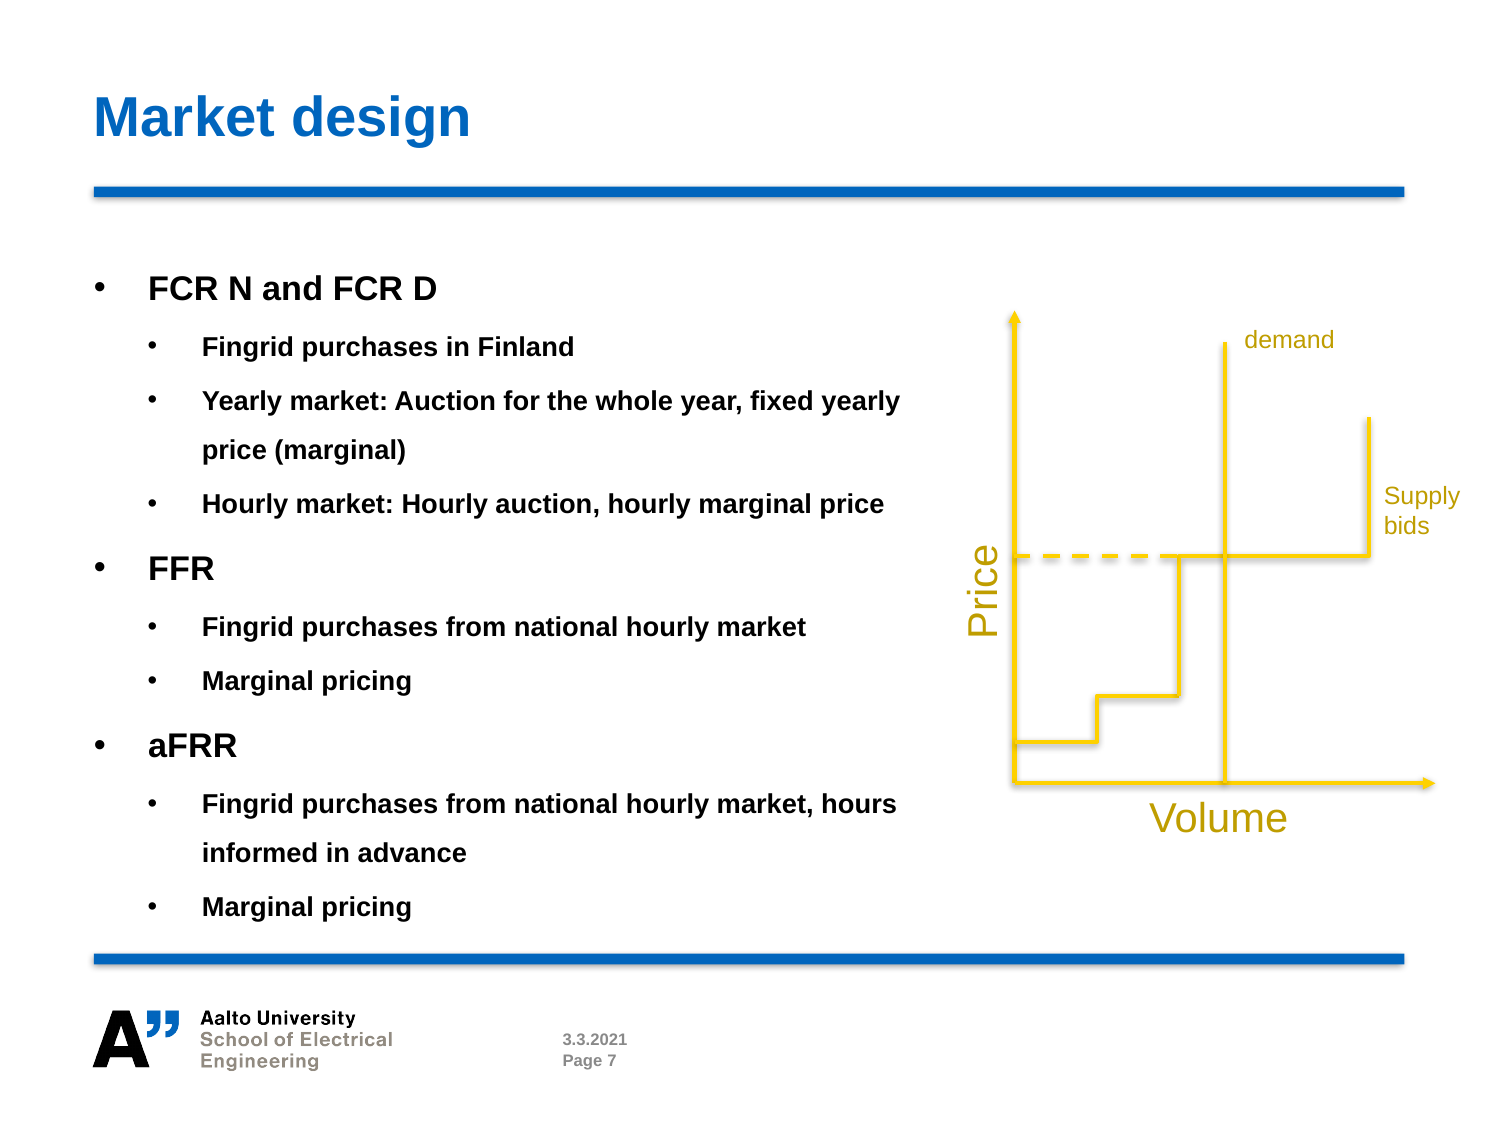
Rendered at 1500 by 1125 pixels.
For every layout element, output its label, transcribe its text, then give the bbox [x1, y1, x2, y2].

list FCR N and FCR D Fingrid purchases in Finland Yearly market: Auction for the whole year, fixed yearly price (marginal) Hourly market: Hourly auction, hourly marginal price FFR Fingrid purchases from national hourly market Marginal pricing aFRR Fingrid purchases from national hourly market, hours informed in advance Marginal pricing [93, 245, 959, 925]
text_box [1229, 461, 1414, 652]
text_box demand [1229, 316, 1500, 361]
text_box Volume [1134, 792, 1414, 849]
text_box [1014, 695, 1180, 742]
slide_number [562, 1029, 816, 1050]
slide_number Page 7 [562, 1050, 816, 1071]
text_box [1134, 461, 1220, 652]
text_box Price [947, 374, 1010, 654]
title Market design [93, 80, 1369, 228]
picture [35, 953, 449, 1125]
text_box Supply bids [1418, 472, 1500, 547]
